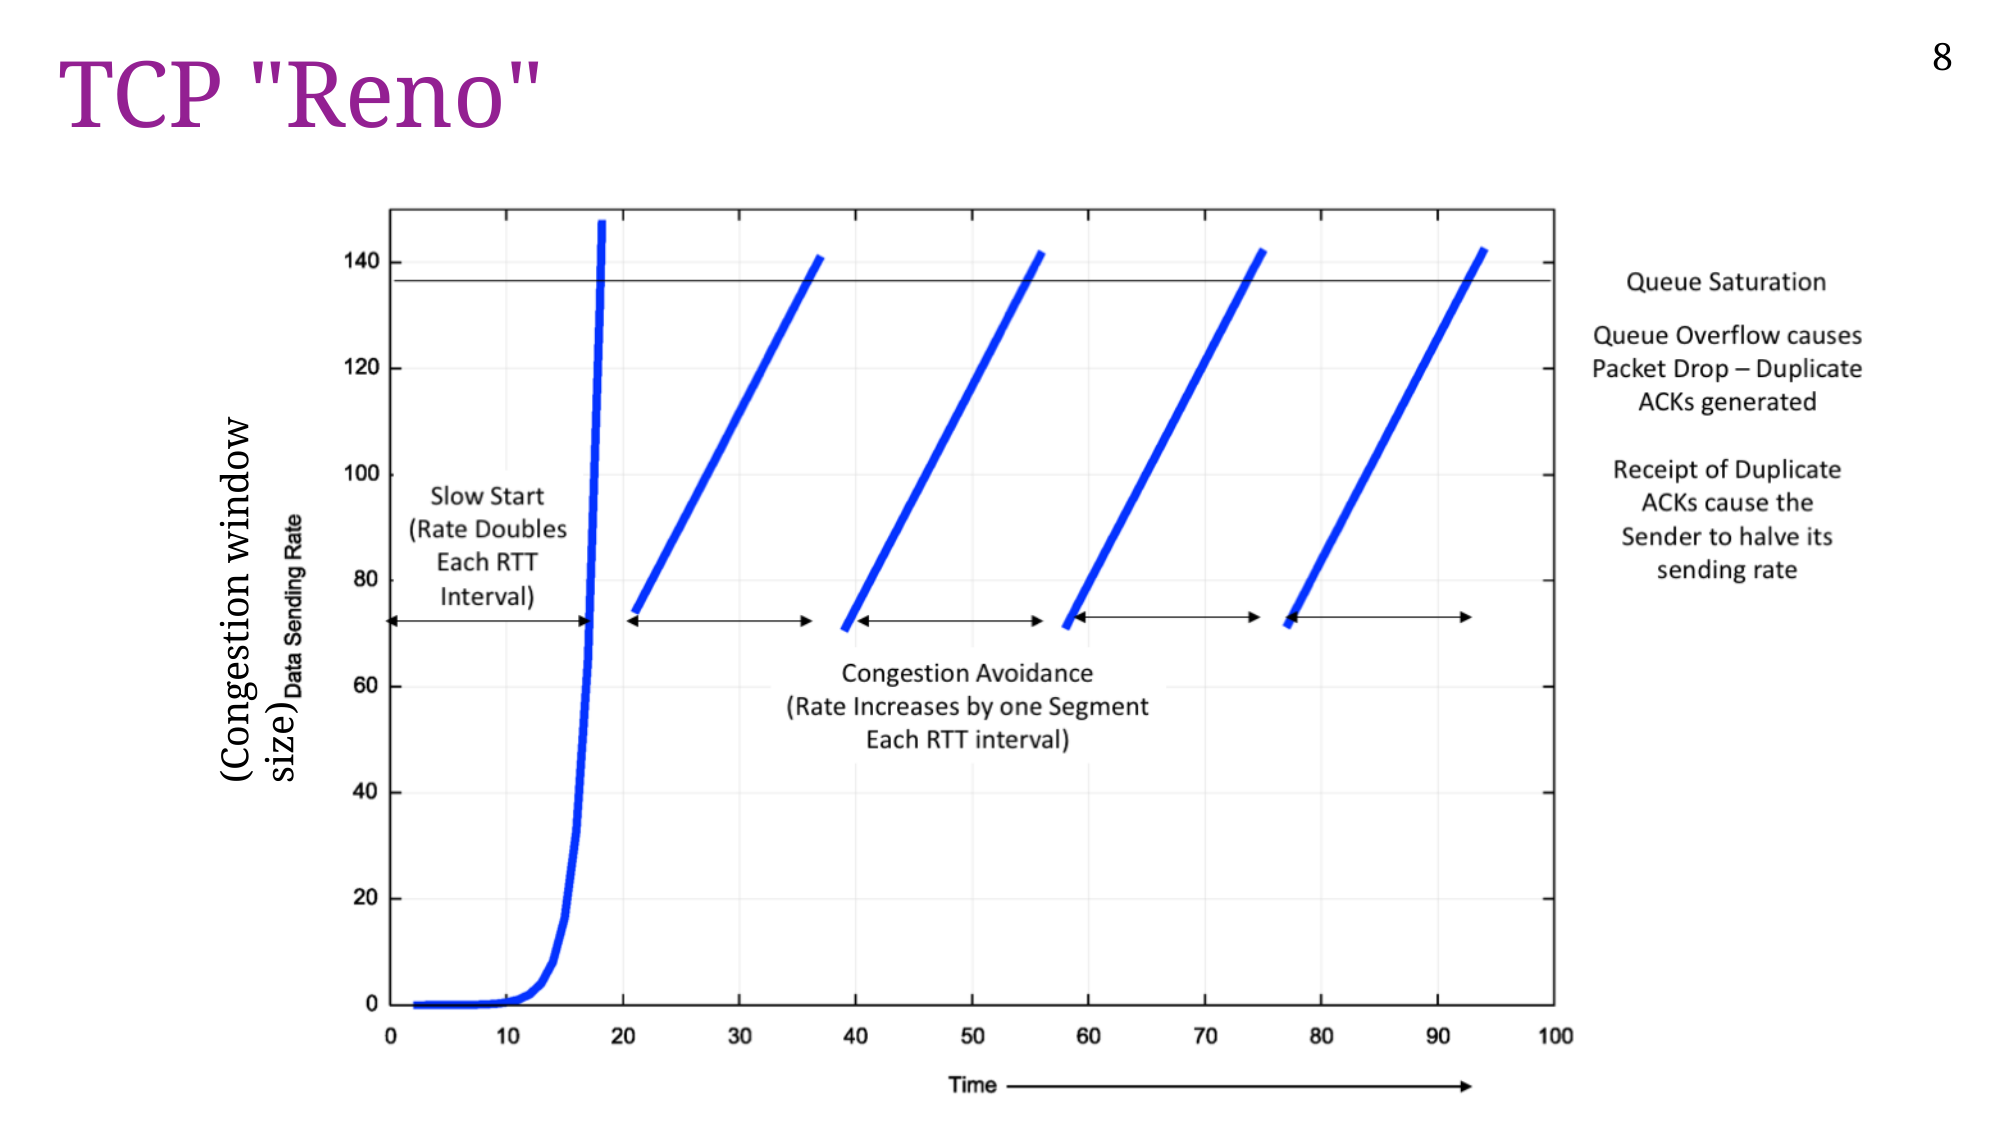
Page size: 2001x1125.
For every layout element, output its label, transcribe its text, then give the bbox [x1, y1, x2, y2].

title TCP "Reno" [43, 25, 1953, 171]
text_box (Congestion window size) [203, 387, 235, 798]
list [235, 143, 1885, 1112]
